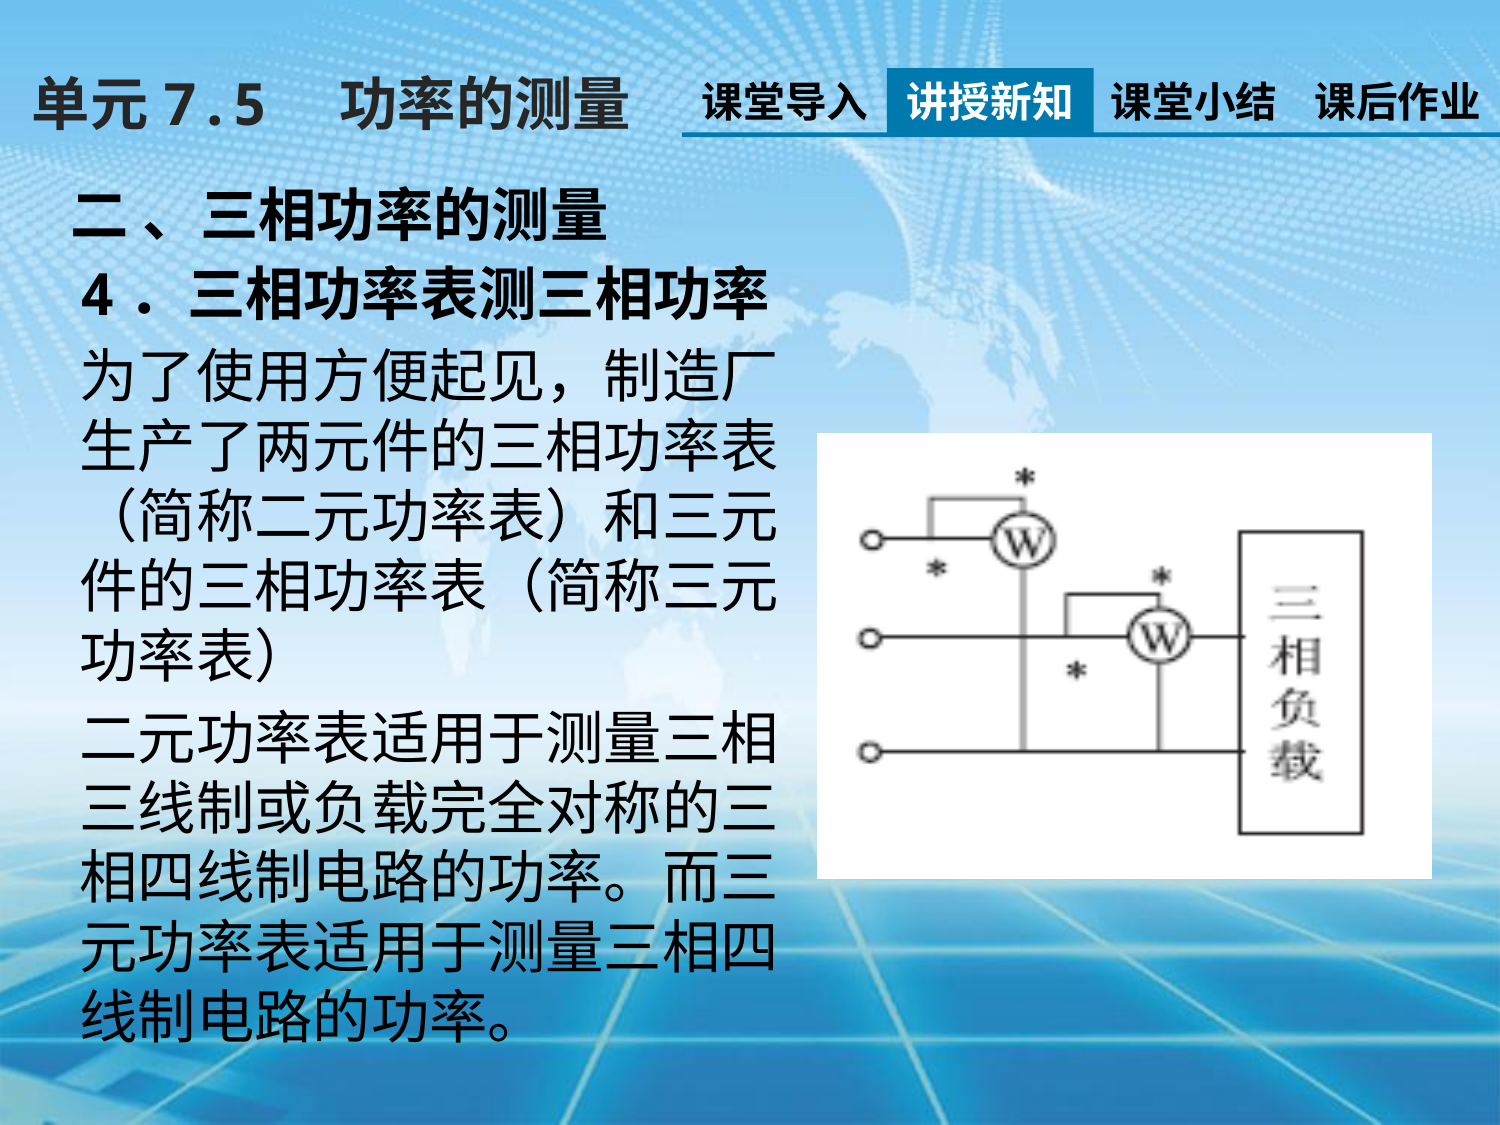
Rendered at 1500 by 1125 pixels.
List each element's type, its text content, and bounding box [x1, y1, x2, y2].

picture [0, 0, 1500, 1125]
text_box 4．三相功率表测三相功率 为了使用方便起见，制造厂生产了两元件的三相功率表（简称二元功率表）和三元件的三相功率表（简称三元功率表） 二元功率表适用于测量三相三线制或负载完全对称的三相四线制电路的功率。而三元功率表适用于测量三相四线制电路的功率。 [64, 259, 842, 1104]
text_box 二 、三相功率的测量 [55, 167, 991, 259]
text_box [16, 59, 1500, 146]
